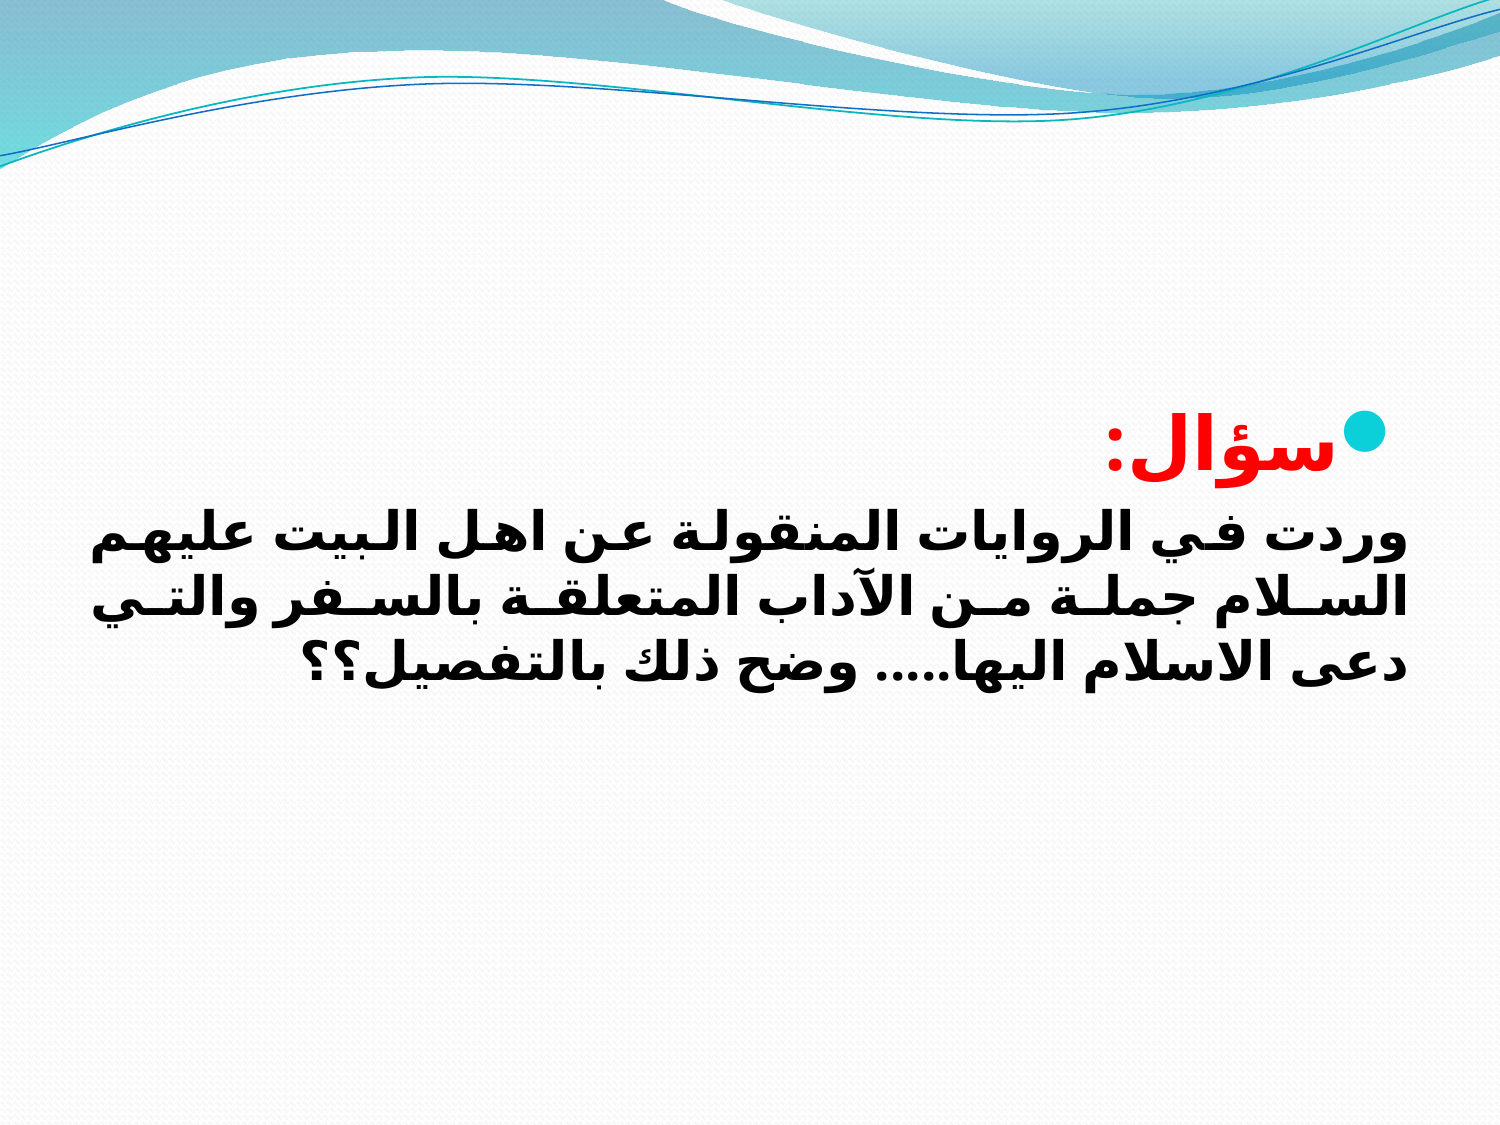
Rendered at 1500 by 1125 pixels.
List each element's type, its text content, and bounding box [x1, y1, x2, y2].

list سؤال: وردت في الروايات المنقولة عن اهل البيت عليهم السلام جملة من الآداب المتعلقة بالسفر والتي دعى الاسلام اليها..... وضح ذلك بالتفصيل؟؟ [75, 388, 1425, 681]
